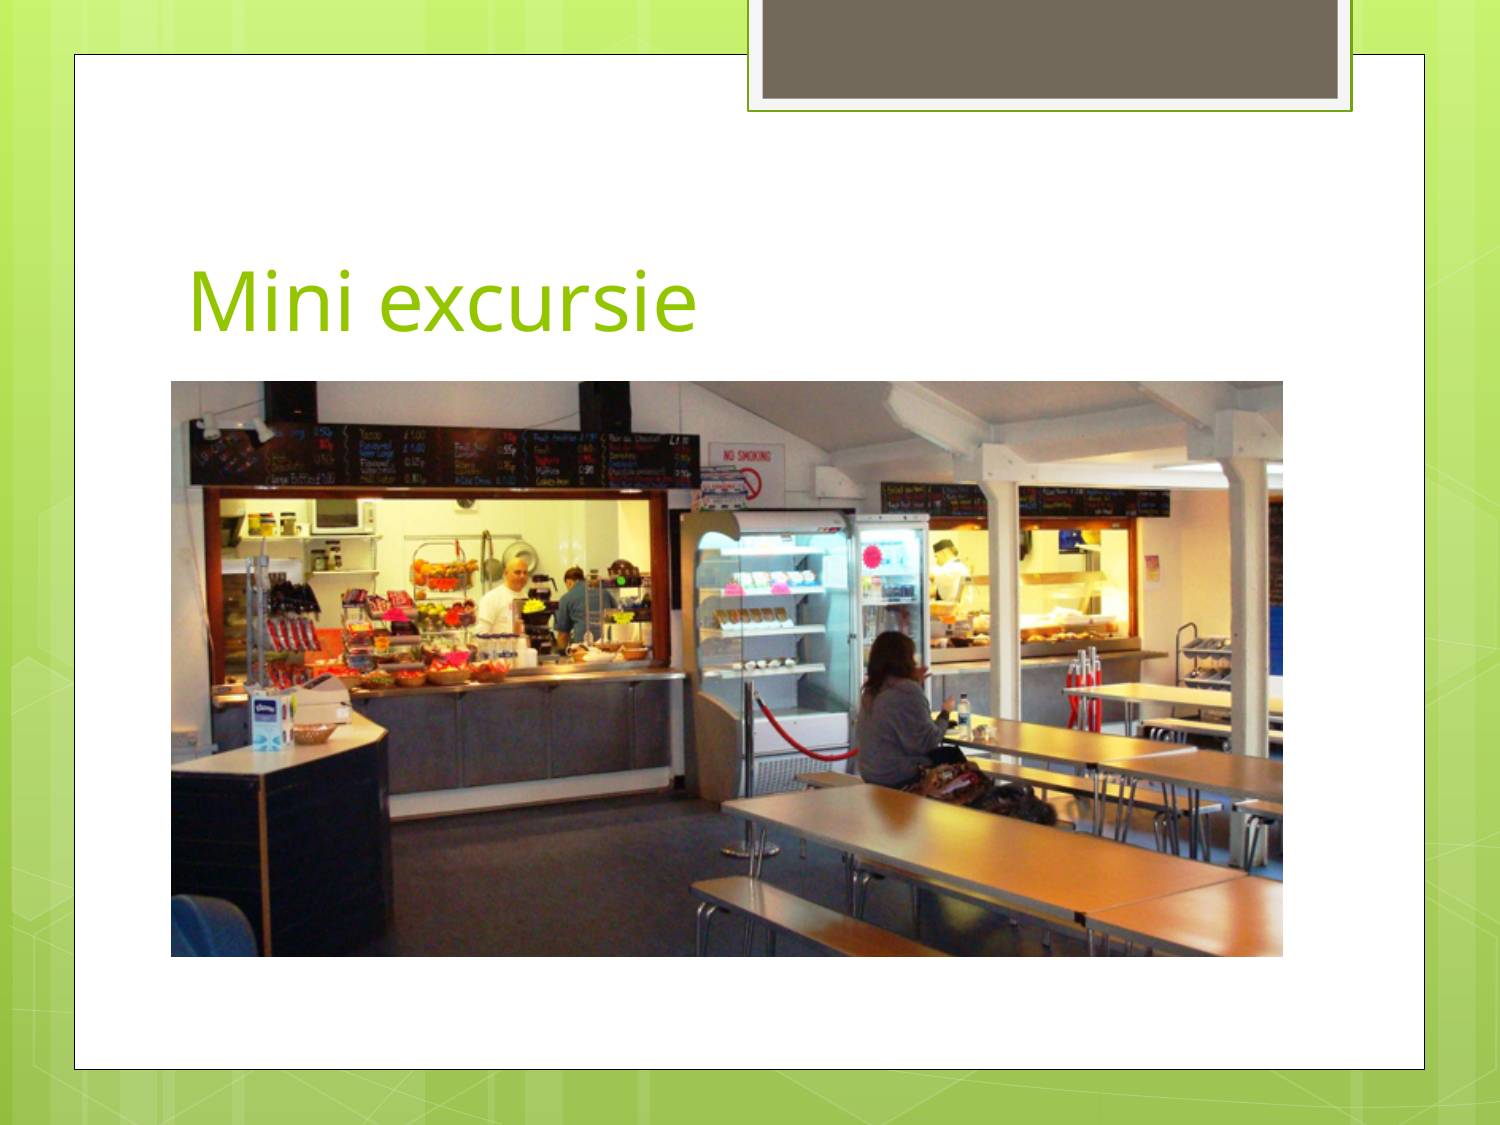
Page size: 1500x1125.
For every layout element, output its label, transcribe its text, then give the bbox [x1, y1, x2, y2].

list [170, 380, 1284, 958]
title Mini excursie [171, 168, 1324, 357]
